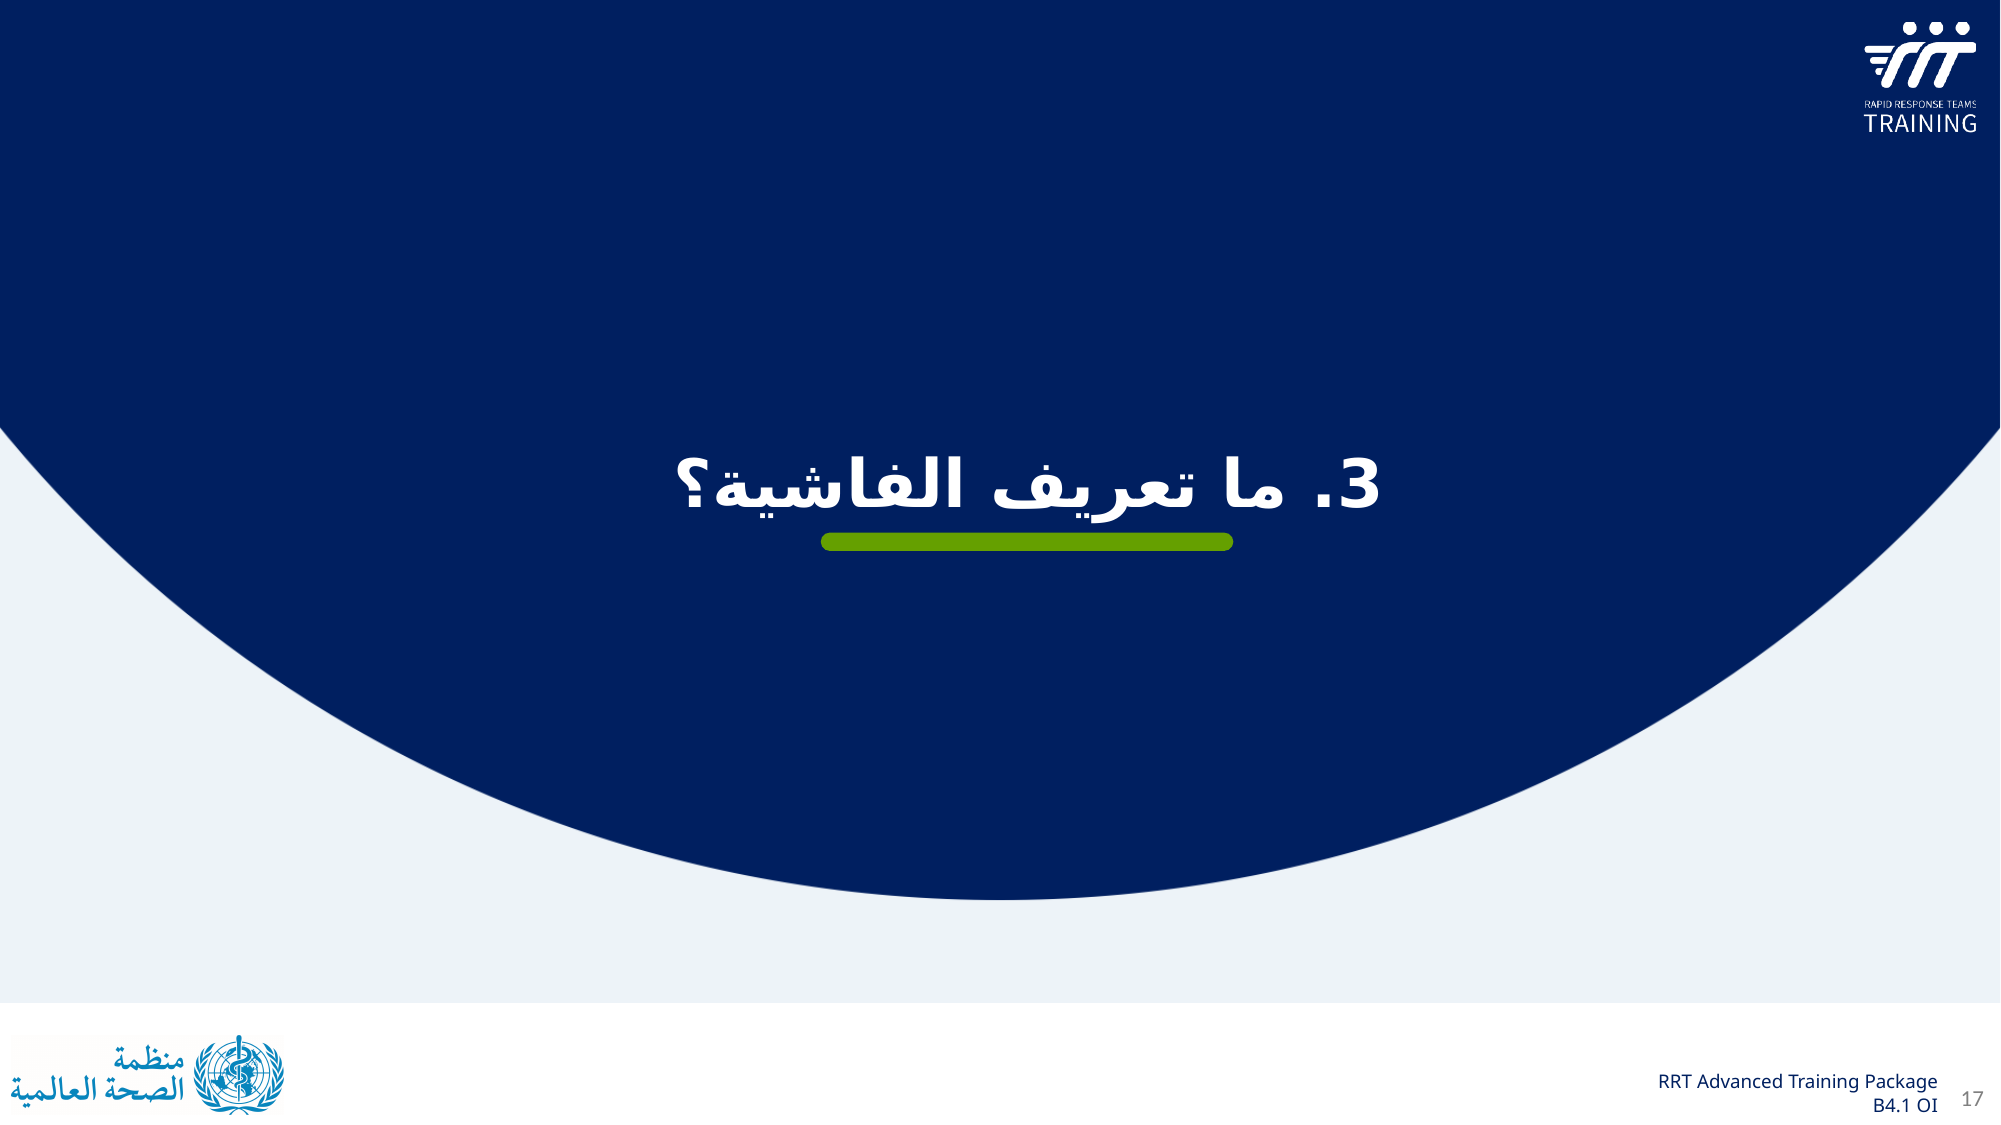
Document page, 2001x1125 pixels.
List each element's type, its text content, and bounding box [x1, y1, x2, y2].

picture [0, 0, 2001, 1003]
list 3. ما تعريف الفاشية؟ [97, 441, 1960, 532]
picture [241, 1050, 247, 1059]
picture [11, 1035, 284, 1115]
